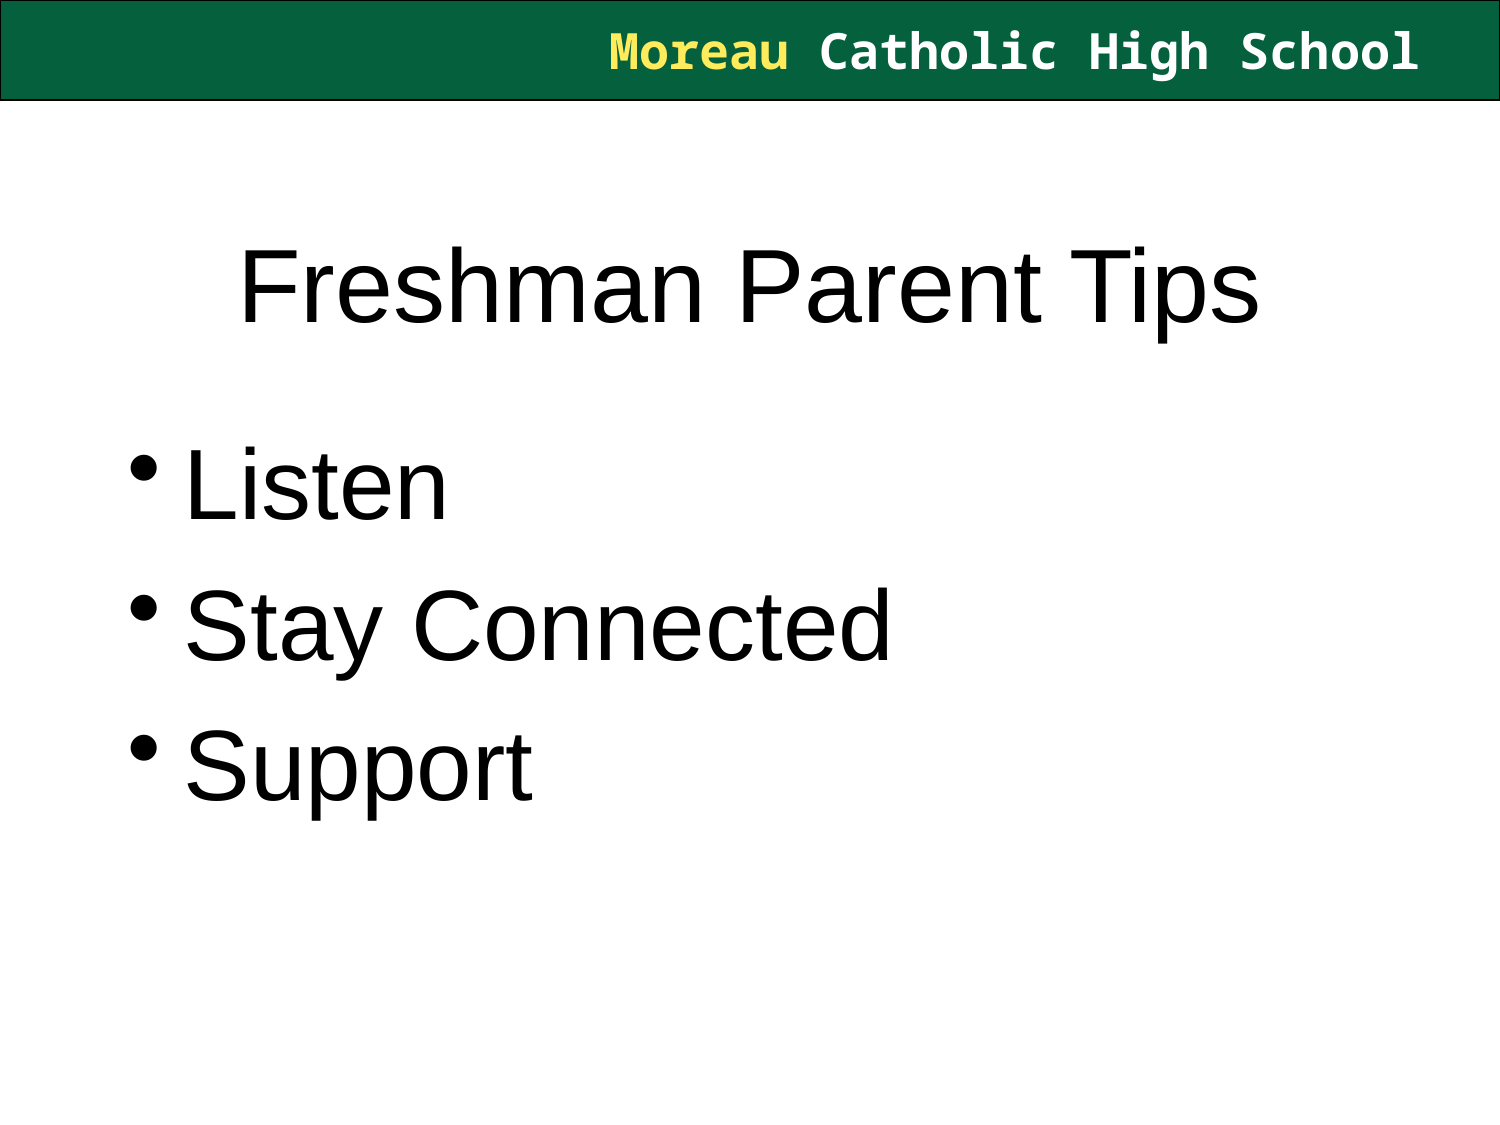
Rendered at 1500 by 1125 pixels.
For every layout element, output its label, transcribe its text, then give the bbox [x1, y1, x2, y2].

title Freshman Parent Tips [112, 187, 1388, 376]
list Listen Stay Connected Support [112, 412, 1388, 1001]
